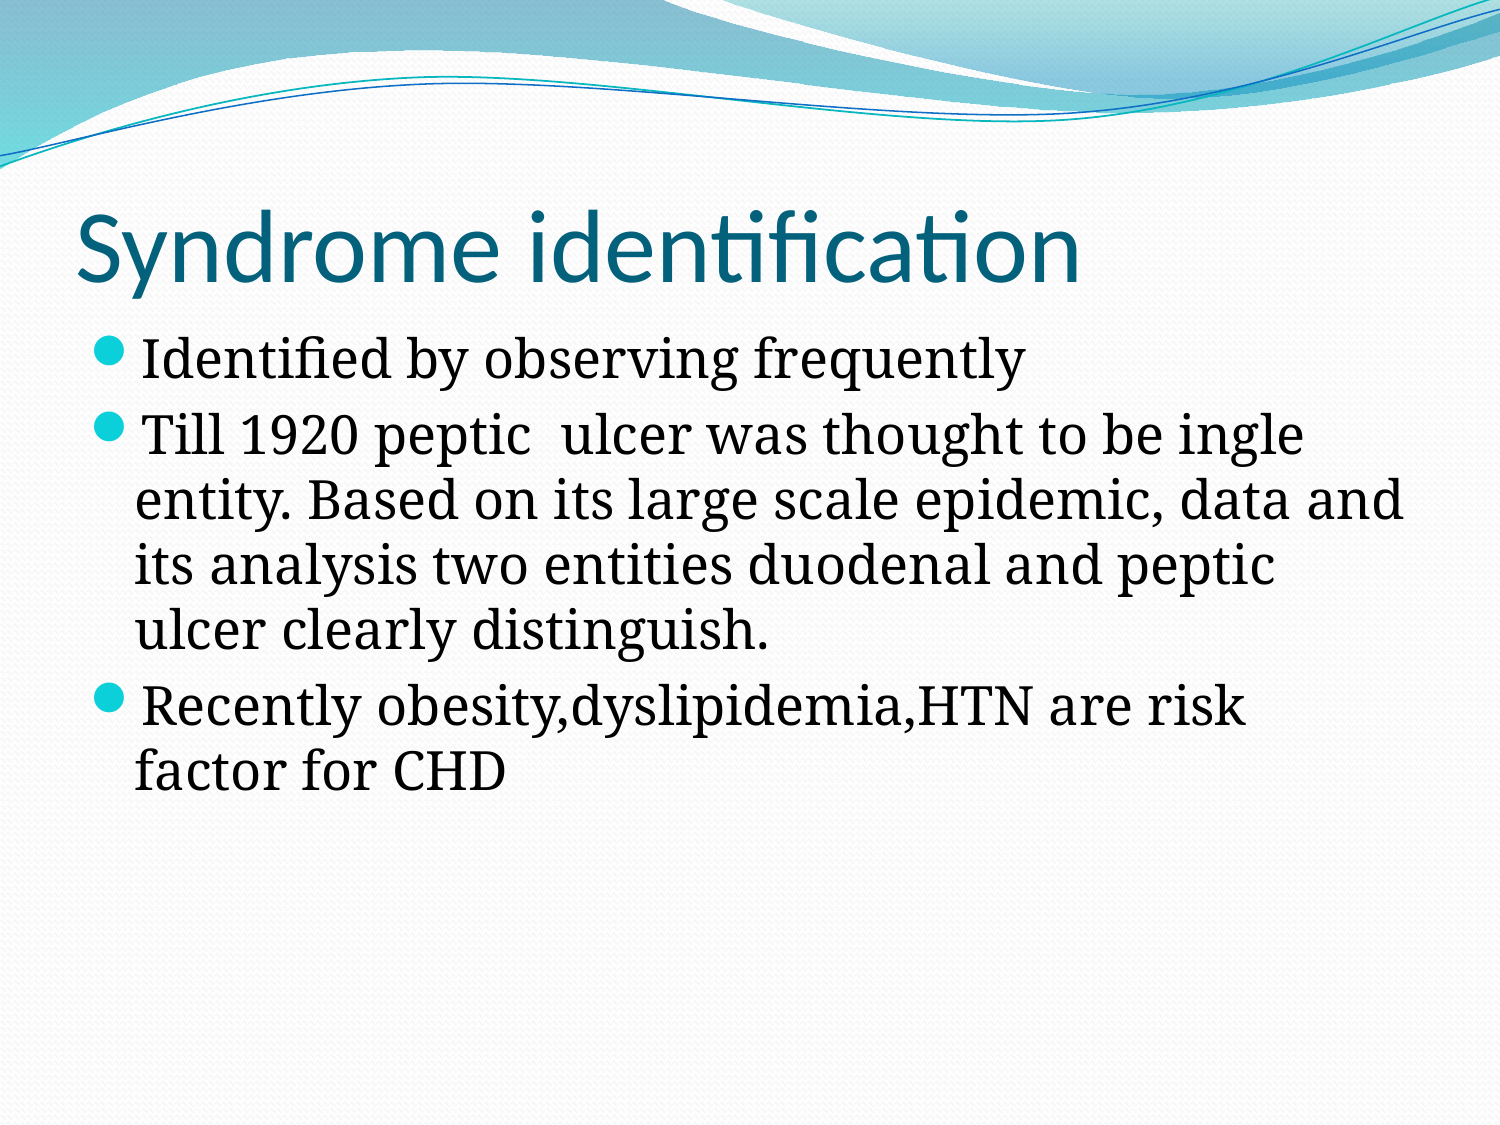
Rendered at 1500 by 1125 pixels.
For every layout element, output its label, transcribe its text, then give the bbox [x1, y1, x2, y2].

list Identified by observing frequently Till 1920 peptic ulcer was thought to be ingle entity. Based on its large scale epidemic, data and its analysis two entities duodenal and peptic ulcer clearly distinguish. Recently obesity,dyslipidemia,HTN are risk factor for CHD [75, 317, 1425, 1038]
title Syndrome identification [75, 115, 1425, 303]
